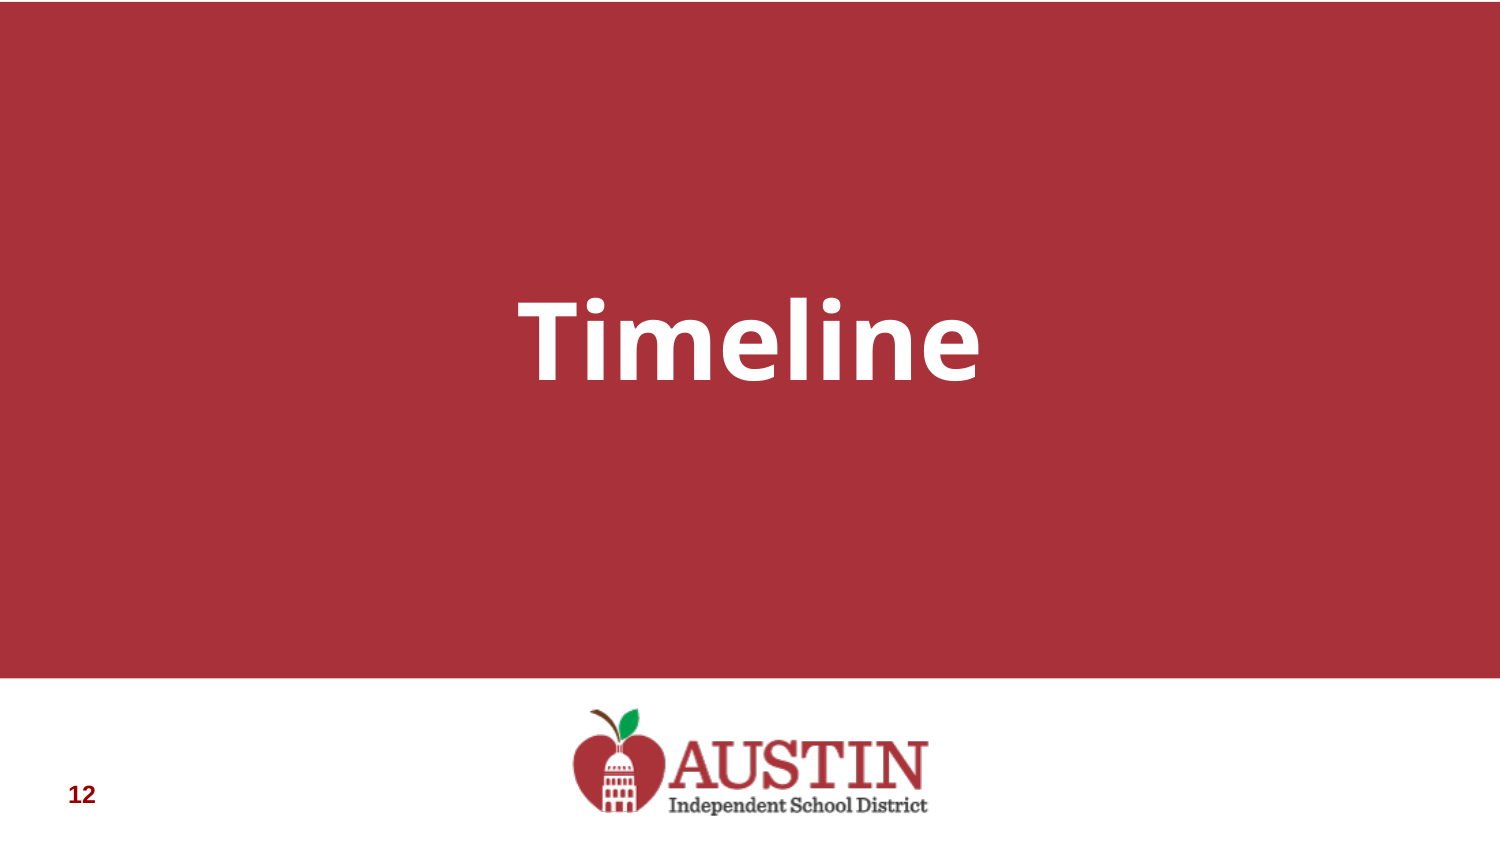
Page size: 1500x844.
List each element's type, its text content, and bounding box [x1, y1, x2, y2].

picture [565, 692, 934, 831]
text_box [0, 1, 1500, 679]
slide_number ‹#› [21, 761, 112, 827]
title Timeline [51, 29, 1449, 644]
